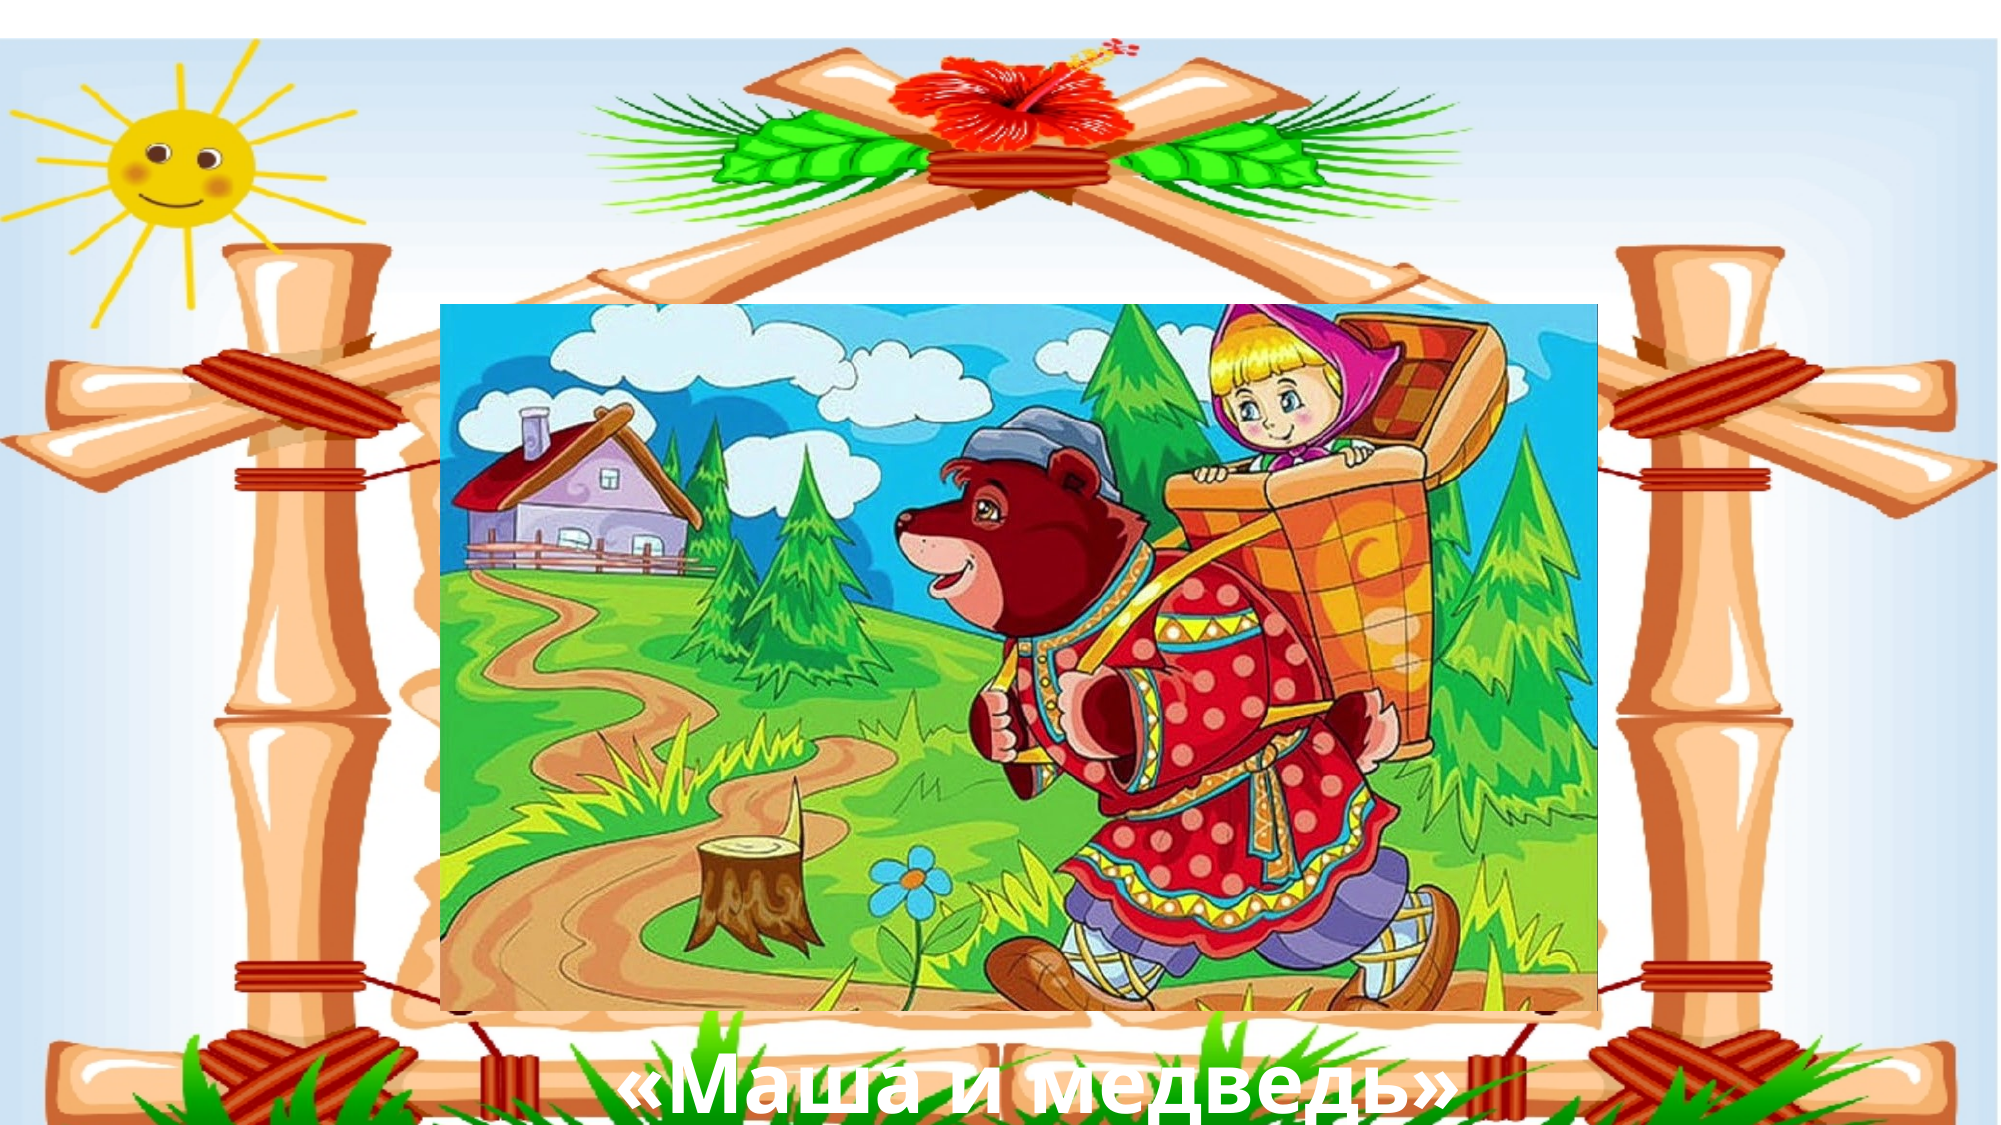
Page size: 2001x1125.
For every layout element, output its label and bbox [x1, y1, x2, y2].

picture [0, 38, 2000, 1125]
list [440, 304, 1598, 1011]
